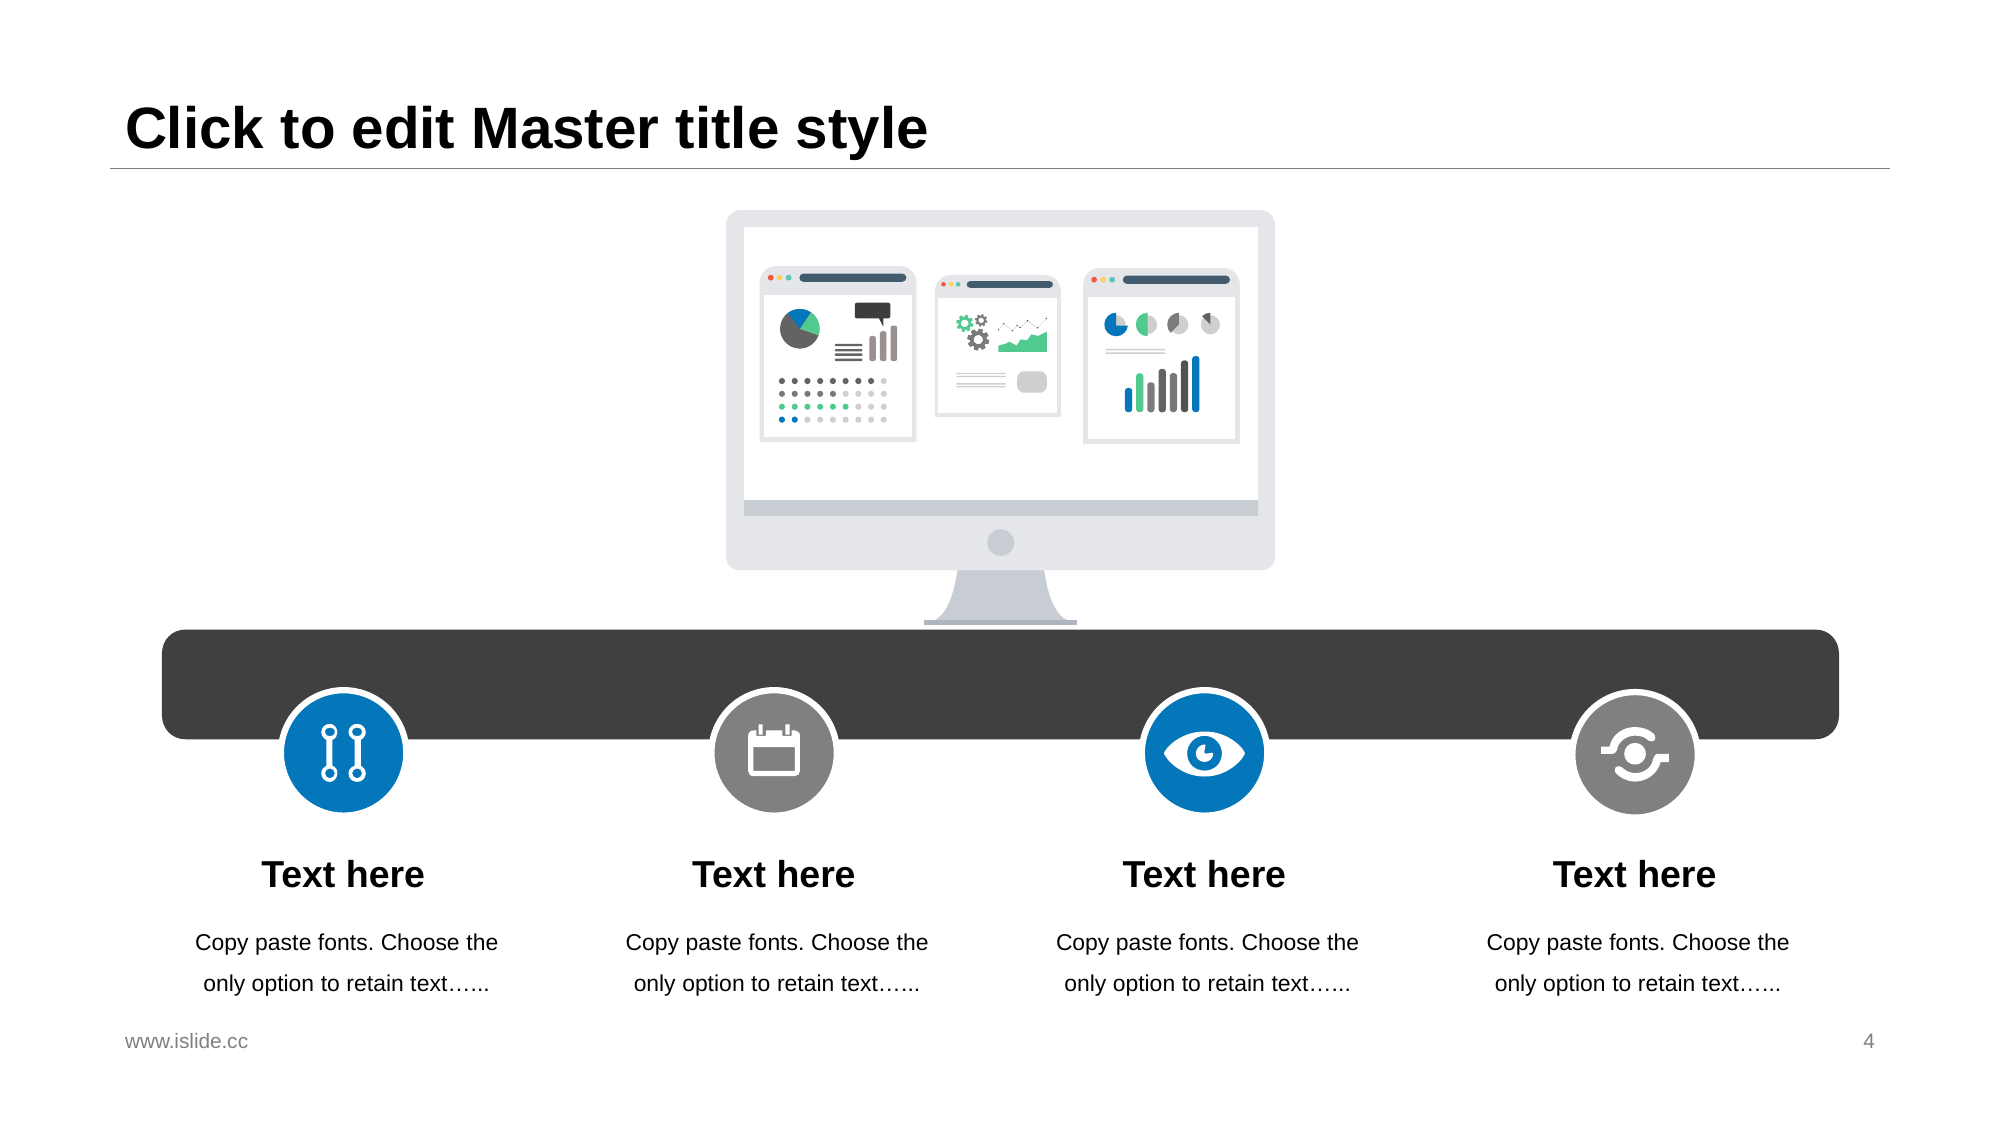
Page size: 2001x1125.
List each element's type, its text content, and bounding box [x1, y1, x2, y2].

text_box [160, 210, 1840, 1005]
title Click to edit Master title style [109, 0, 1890, 169]
slide_number 4 [1412, 1023, 1890, 1058]
footer www.islide.cc [109, 1023, 790, 1058]
